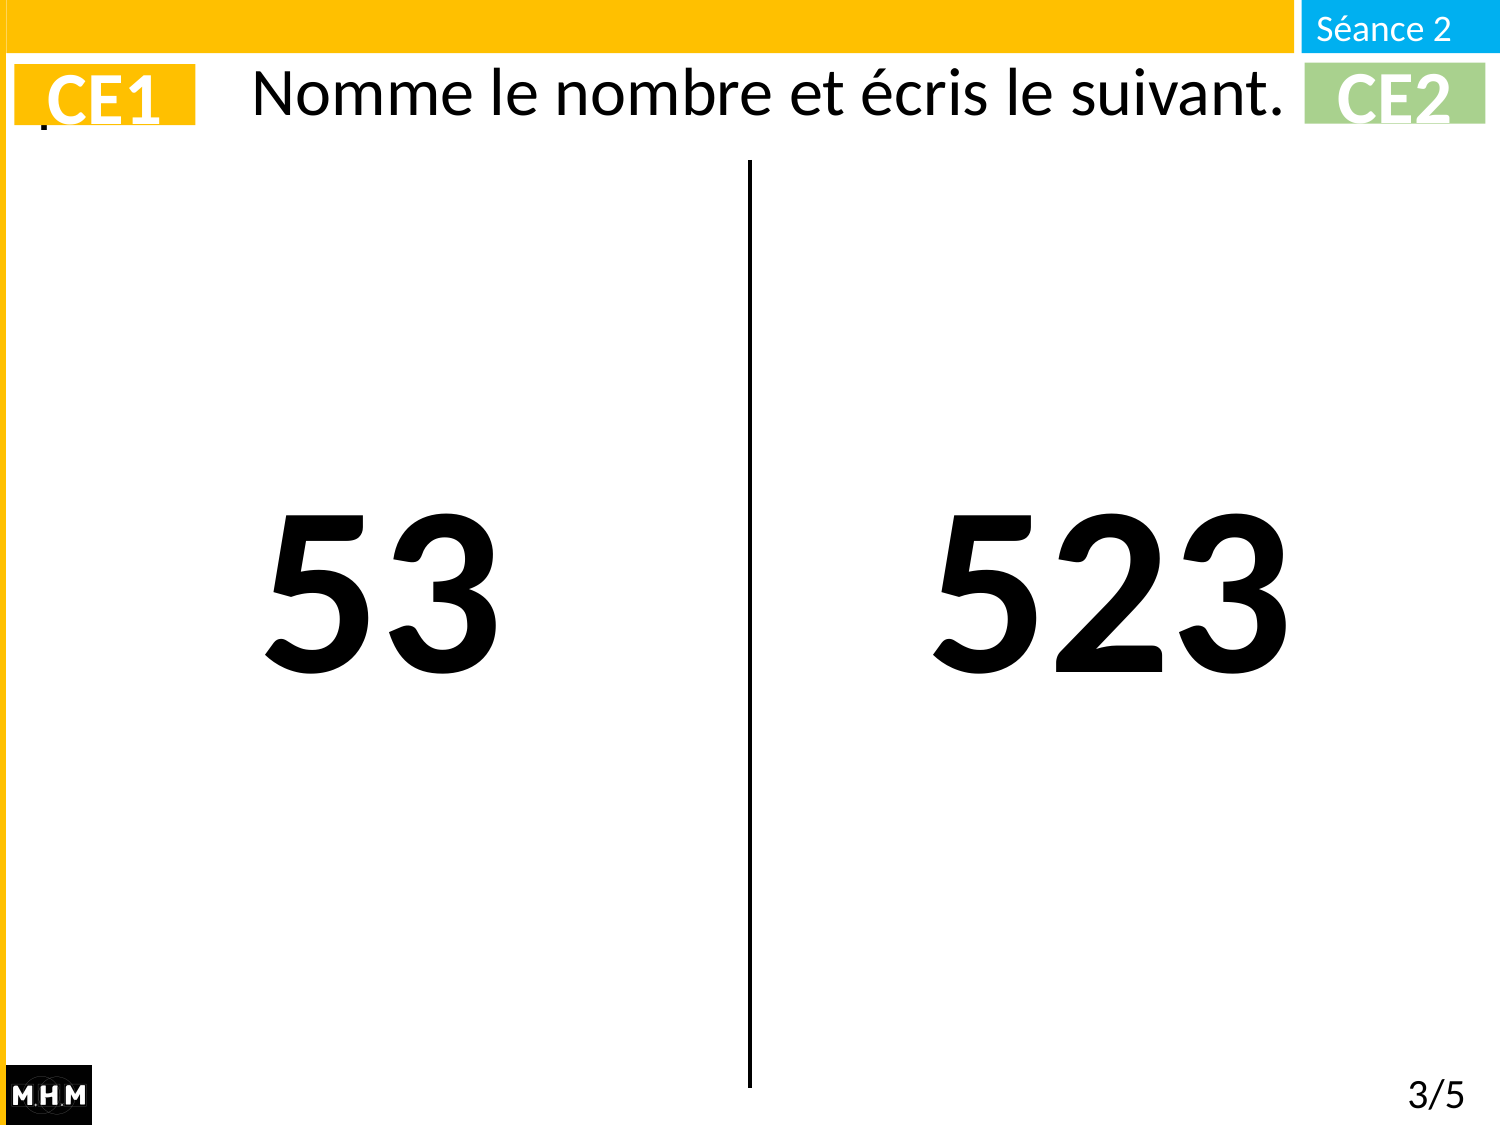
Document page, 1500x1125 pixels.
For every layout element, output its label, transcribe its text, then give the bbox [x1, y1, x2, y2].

title Nomme le nombre et écris le suivant. [236, 48, 1500, 138]
text_box 53 [229, 423, 532, 729]
text_box CE1 [13, 63, 196, 126]
text_box CE2 [1303, 62, 1487, 125]
picture [6, 1065, 92, 1125]
text_box 523 [883, 423, 1336, 729]
list 3/5 [1373, 1064, 1500, 1125]
